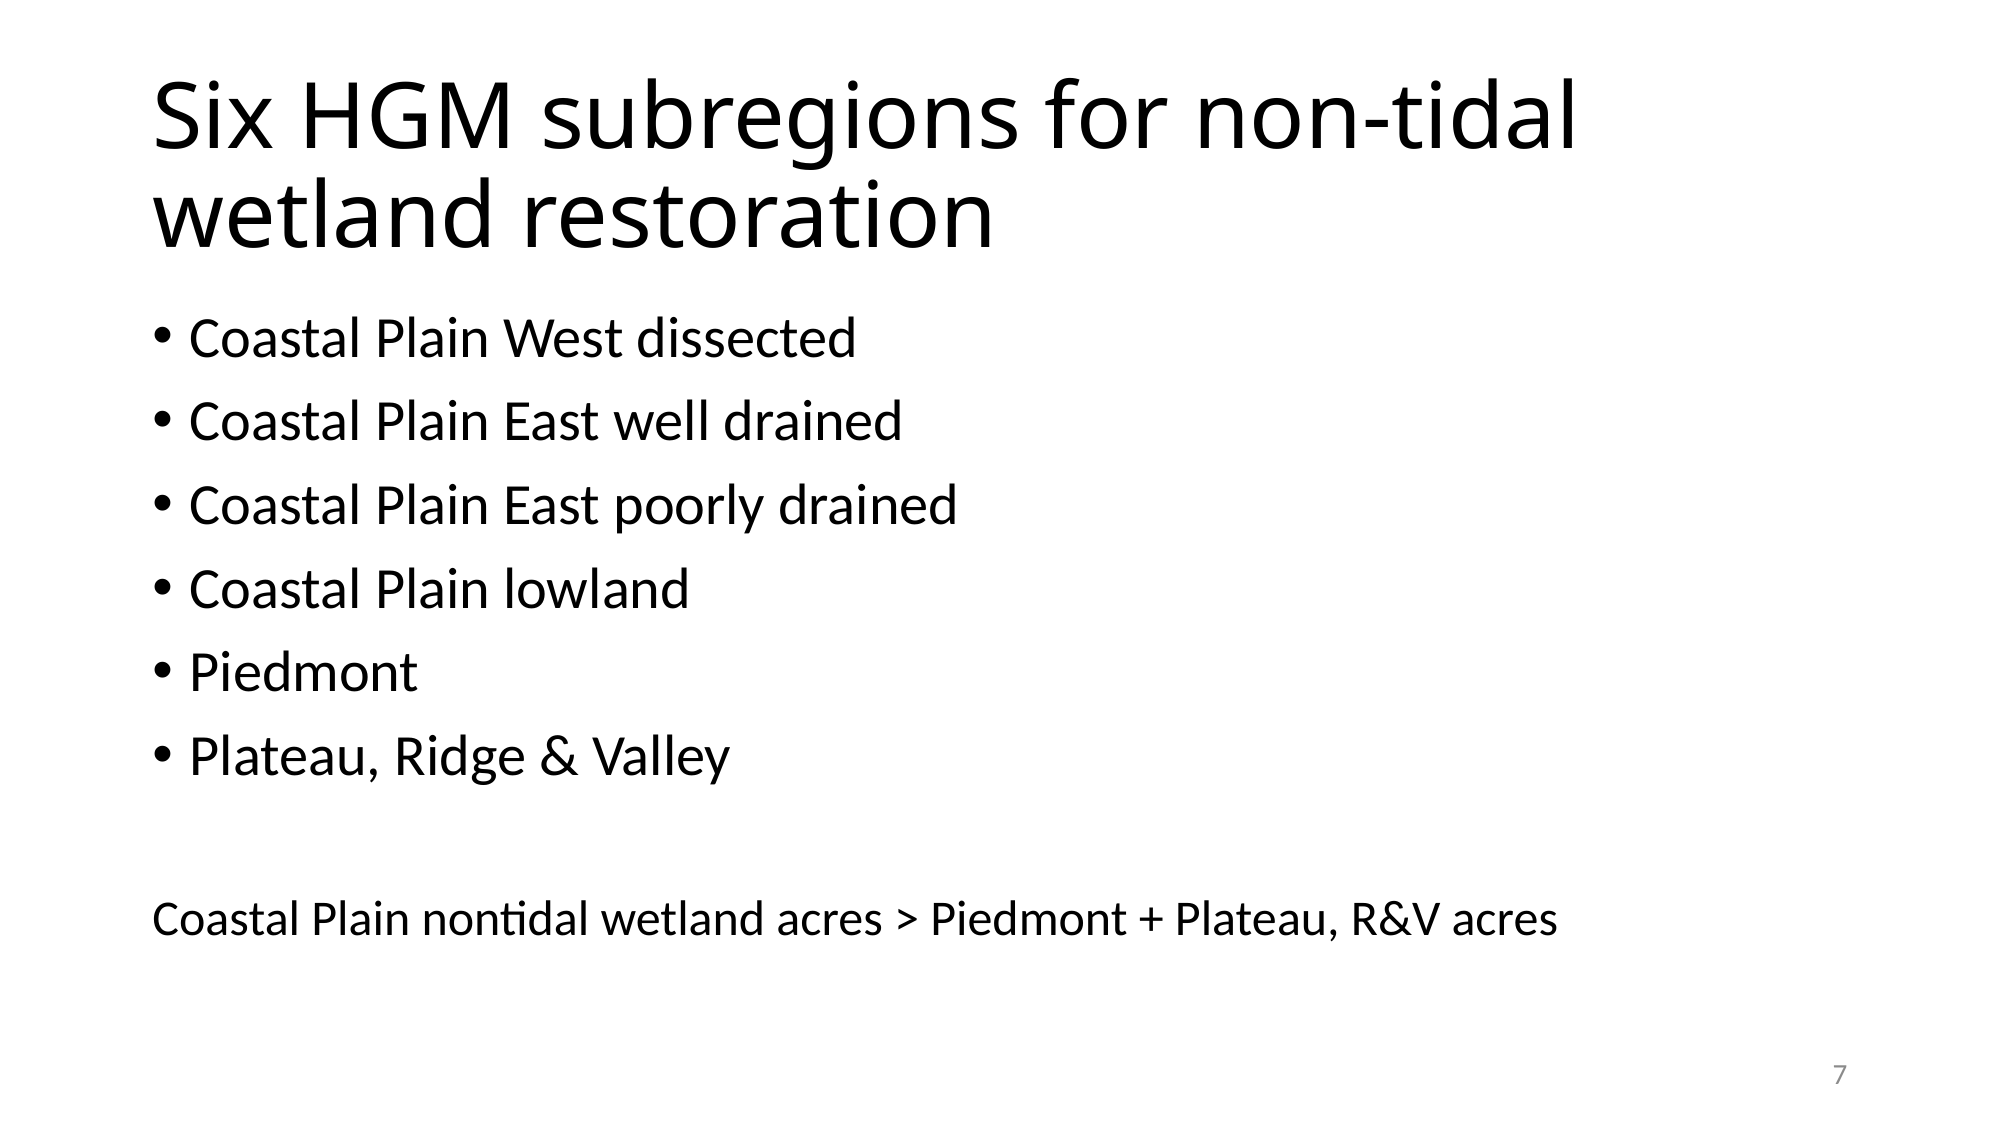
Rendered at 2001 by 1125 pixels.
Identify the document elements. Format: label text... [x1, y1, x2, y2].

slide_number 7 [1412, 1042, 1863, 1103]
list Coastal Plain West dissected Coastal Plain East well drained Coastal Plain East poorly drained Coastal Plain lowland Piedmont Plateau, Ridge & Valley Coastal Plain nontidal wetland acres > Piedmont + Plateau, R&V acres [137, 299, 1863, 1014]
title Six HGM subregions for non-tidal wetland restoration [137, 59, 1863, 278]
